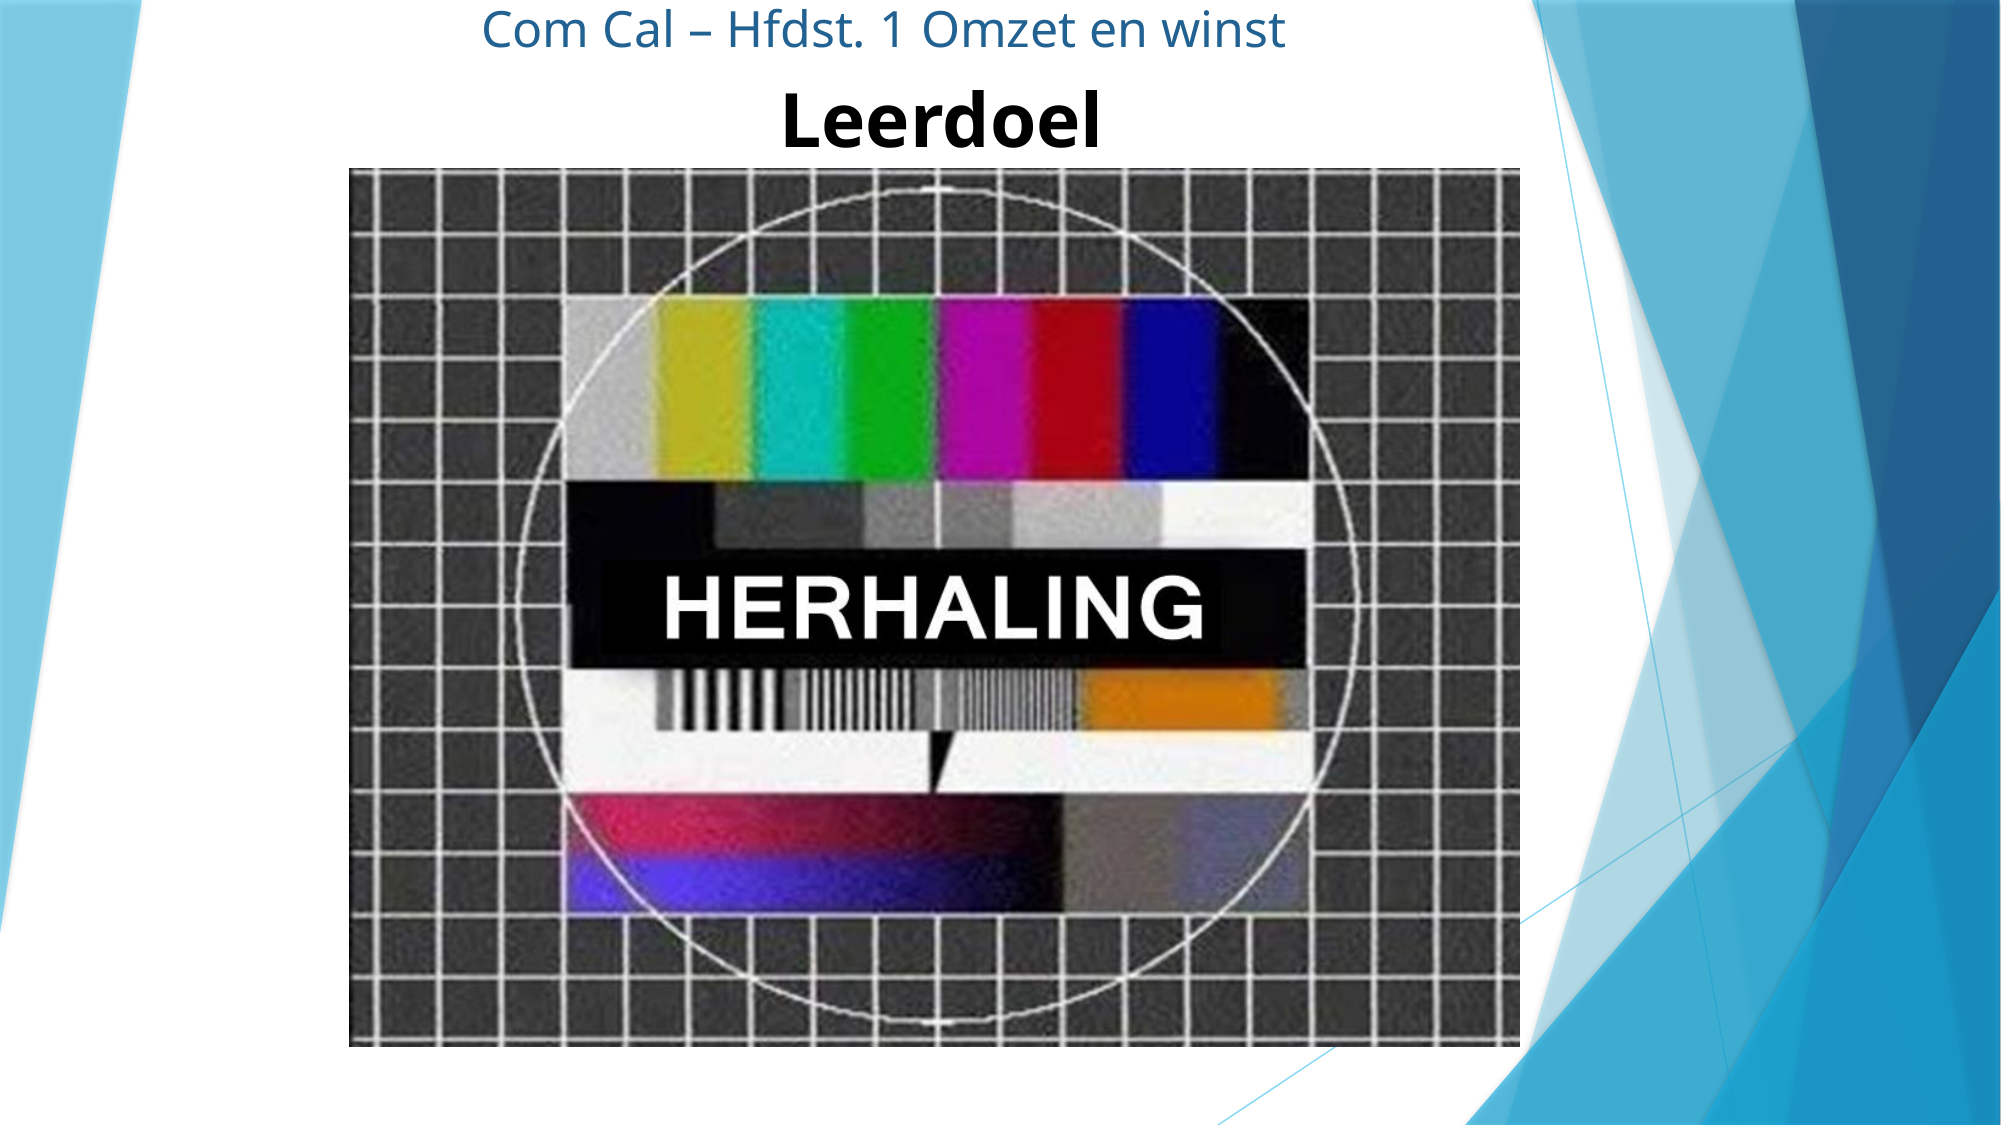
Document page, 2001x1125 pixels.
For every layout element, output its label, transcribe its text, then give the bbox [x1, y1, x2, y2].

picture [349, 168, 1521, 1047]
text_box Com Cal – Hfdst. 1 Omzet en winst [0, 0, 1769, 66]
text_box Leerdoel [764, 65, 1294, 167]
